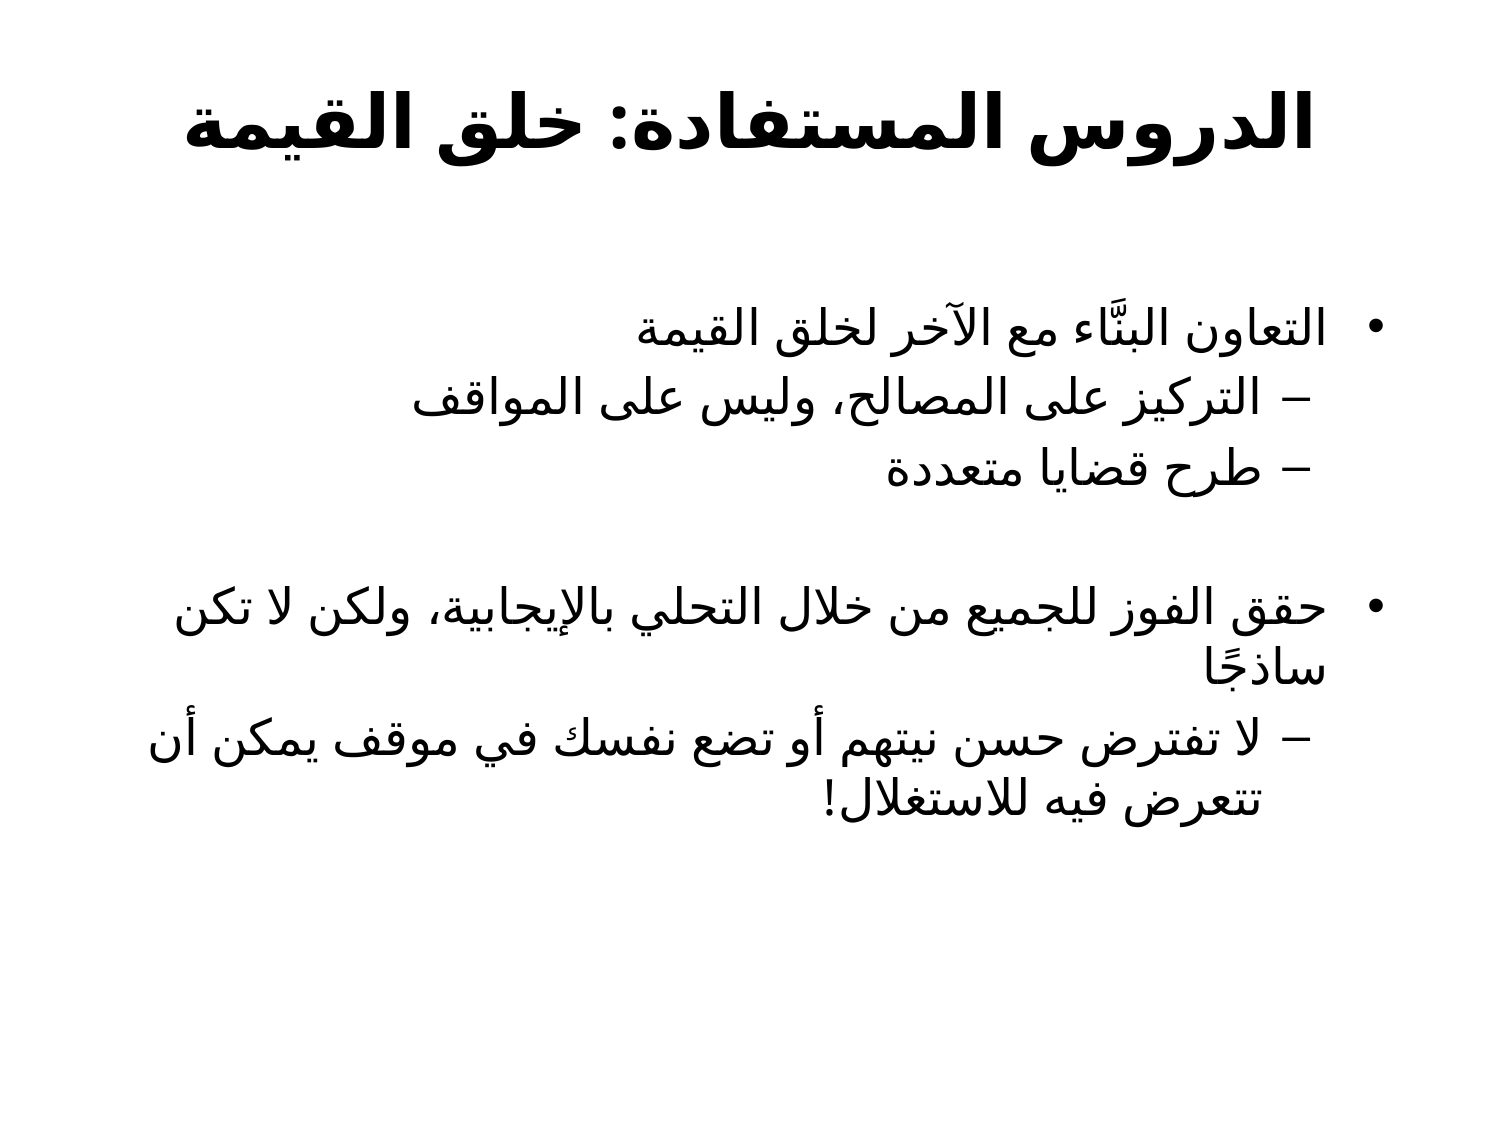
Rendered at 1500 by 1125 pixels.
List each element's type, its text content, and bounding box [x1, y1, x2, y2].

title الدروس المستفادة: خلق القيمة [75, 24, 1425, 213]
list التعاون البنَّاء مع الآخر لخلق القيمة التركيز على المصالح، وليس على المواقف طرح قضايا متعددة حقق الفوز للجميع من خلال التحلي بالإيجابية، ولكن لا تكن ساذجًا لا تفترض حسن نيتهم أو تضع نفسك في موقف يمكن أن تتعرض فيه للاستغلال! [75, 287, 1400, 1125]
